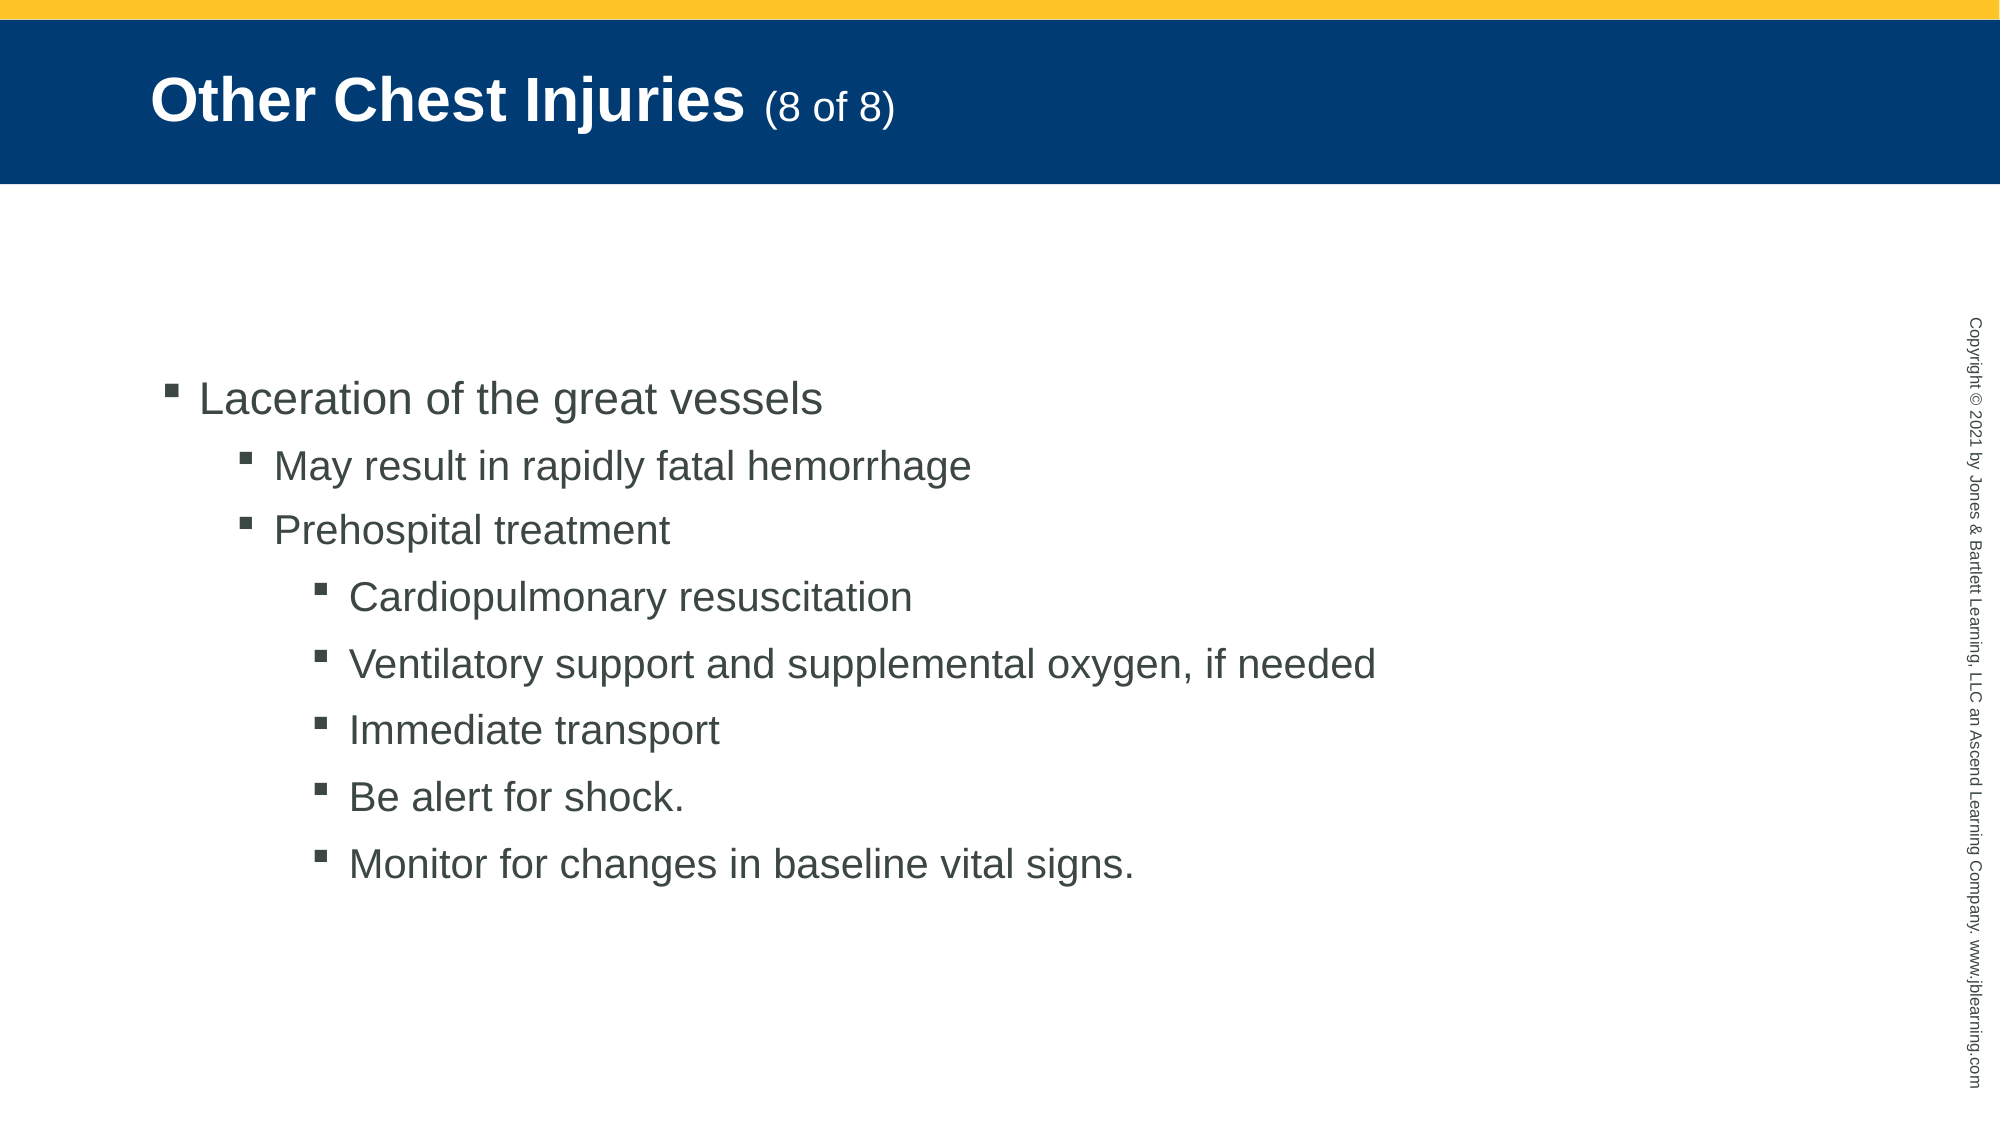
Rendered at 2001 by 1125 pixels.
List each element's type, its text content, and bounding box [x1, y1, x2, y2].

title Other Chest Injuries (8 of 8) [0, 19, 2000, 185]
list Laceration of the great vessels May result in rapidly fatal hemorrhage Prehospital treatment Cardiopulmonary resuscitation Ventilatory support and supplemental oxygen, if needed Immediate transport Be alert for shock. Monitor for changes in baseline vital signs. [146, 361, 1859, 1016]
